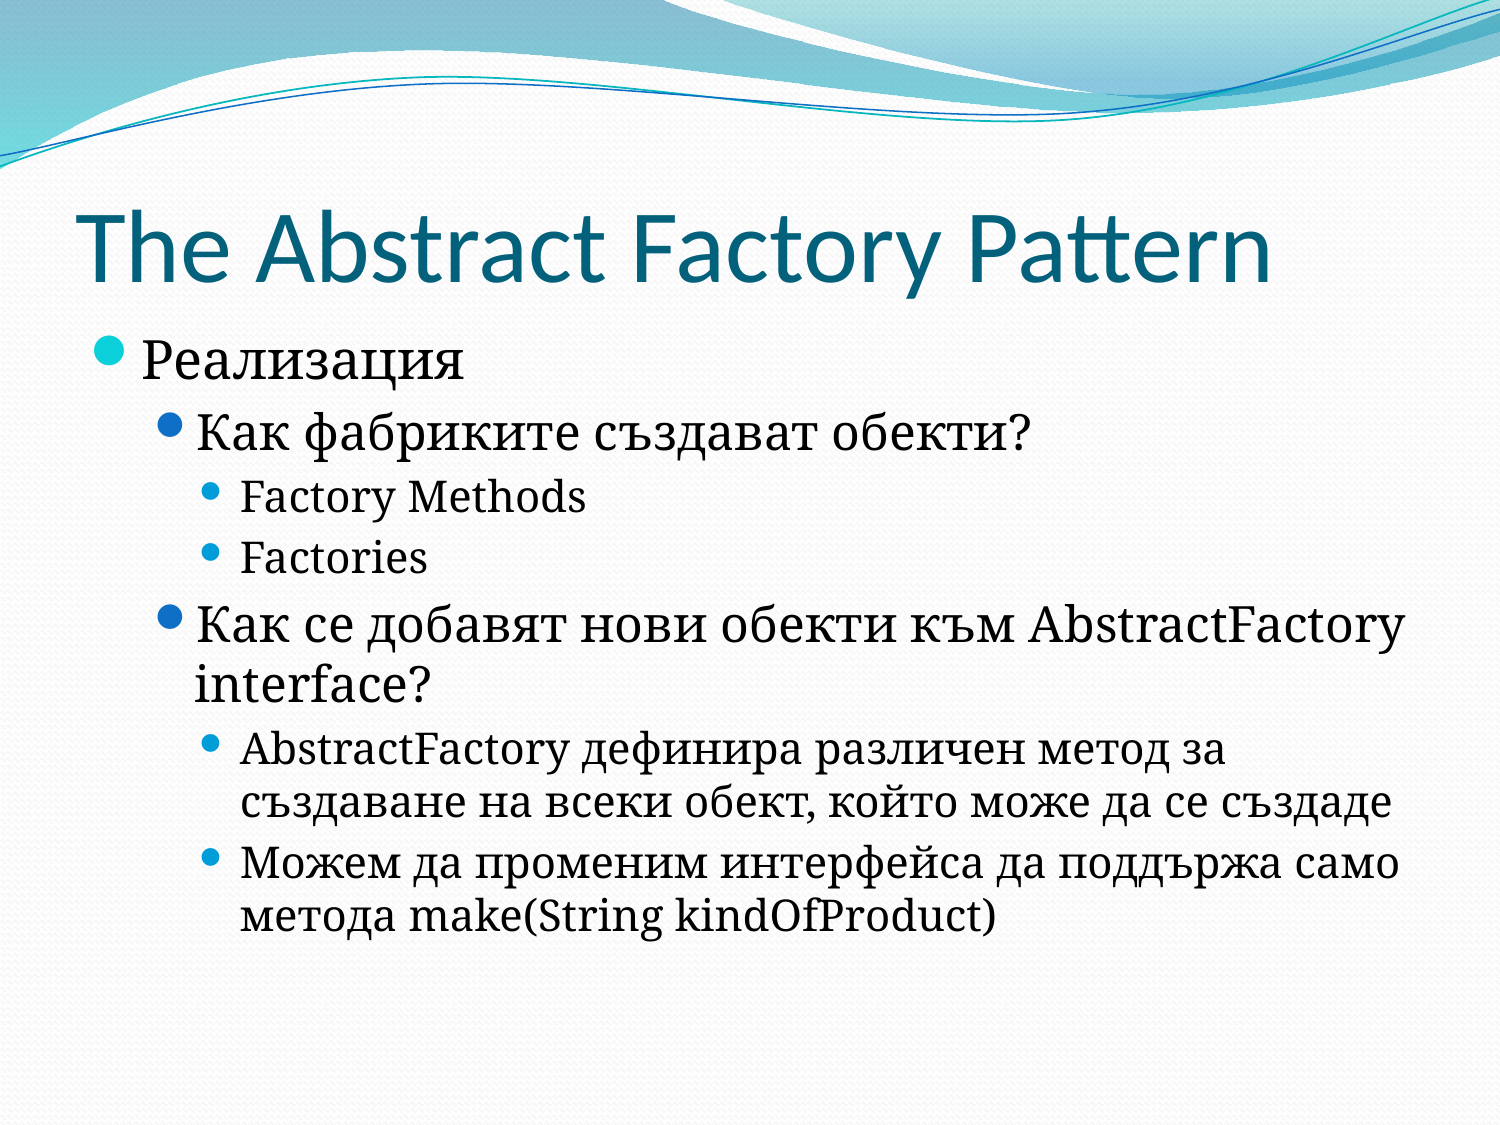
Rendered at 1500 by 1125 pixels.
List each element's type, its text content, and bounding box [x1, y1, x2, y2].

title The Abstract Factory Pattern [75, 115, 1425, 303]
list Реализация Как фабриките създават обекти? Factory Methods Factories Как се добавят нови обекти към AbstractFactory interface? AbstractFactory дефинира различен метод за създаване на всеки обект, който може да се създаде Можем да променим интерфейса да поддържа само метода make(String kindOfProduct) [75, 317, 1425, 1038]
